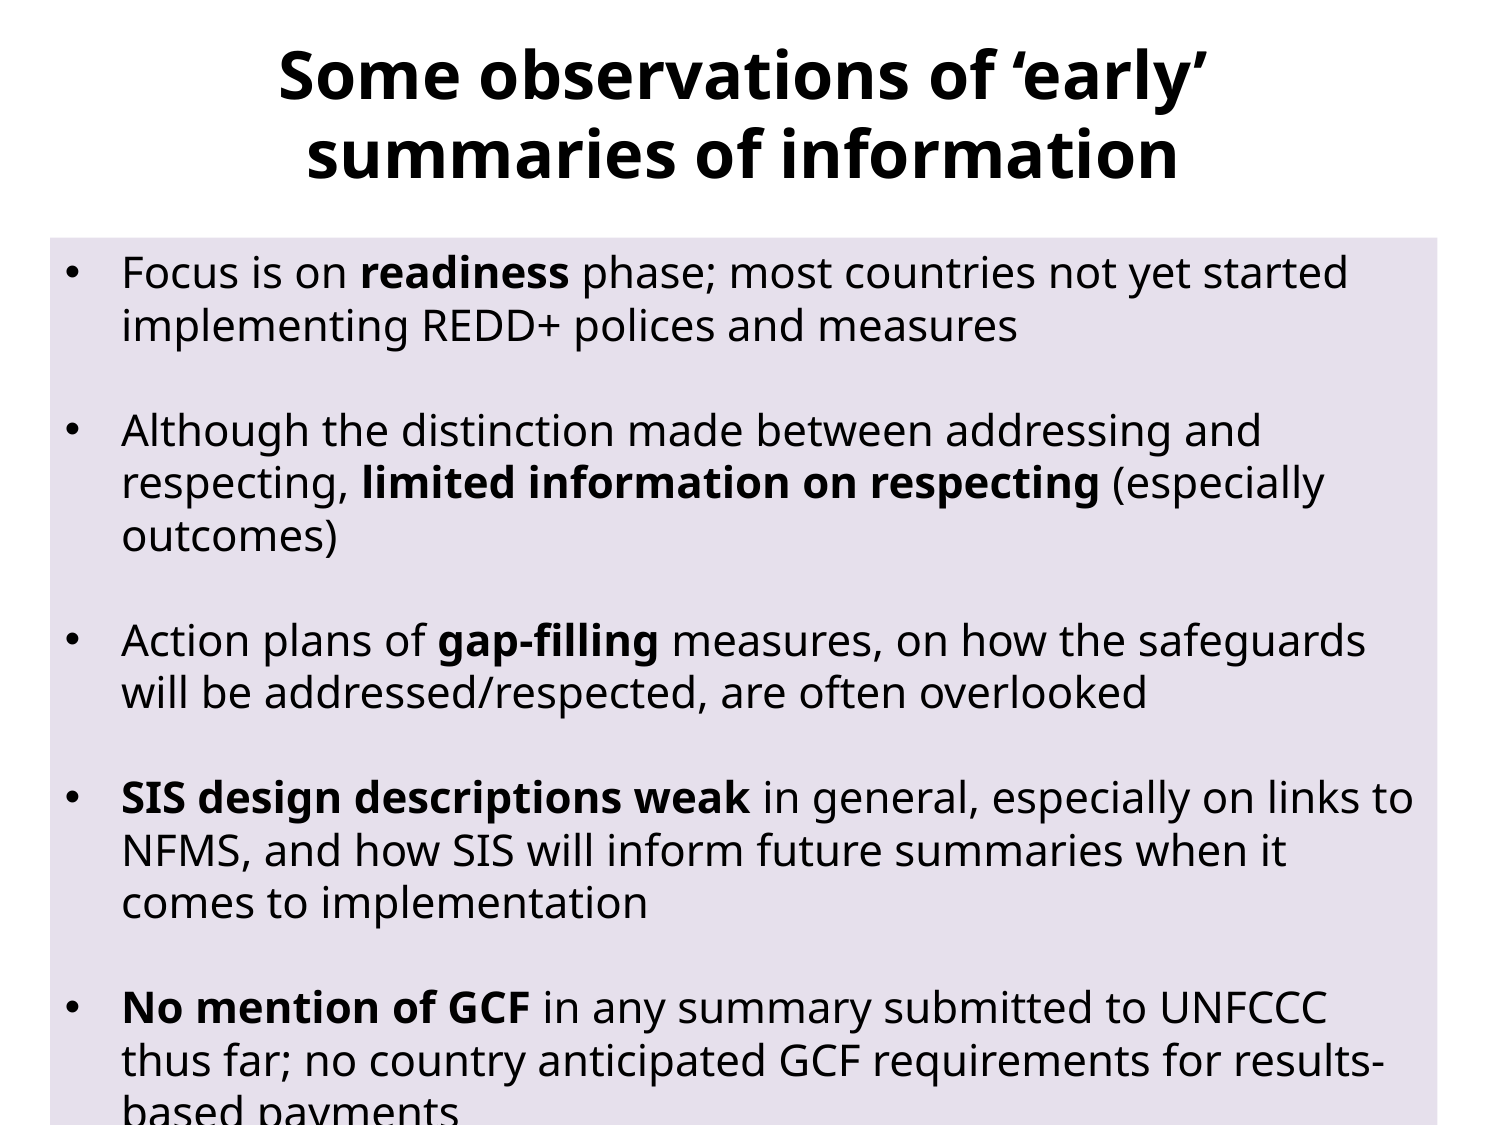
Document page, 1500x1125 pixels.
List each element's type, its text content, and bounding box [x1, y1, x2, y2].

text_box Focus is on readiness phase; most countries not yet started implementing REDD+ polices and measures Although the distinction made between addressing and respecting, limited information on respecting (especially outcomes) Action plans of gap-filling measures, on how the safeguards will be addressed/respected, are often overlooked SIS design descriptions weak in general, especially on links to NFMS, and how SIS will inform future summaries when it comes to implementation No mention of GCF in any summary submitted to UNFCCC thus far; no country anticipated GCF requirements for results-based payments [50, 237, 1438, 1125]
picture [0, 0, 1500, 1125]
text_box Some observations of ‘early’ summaries of information [181, 24, 1307, 128]
